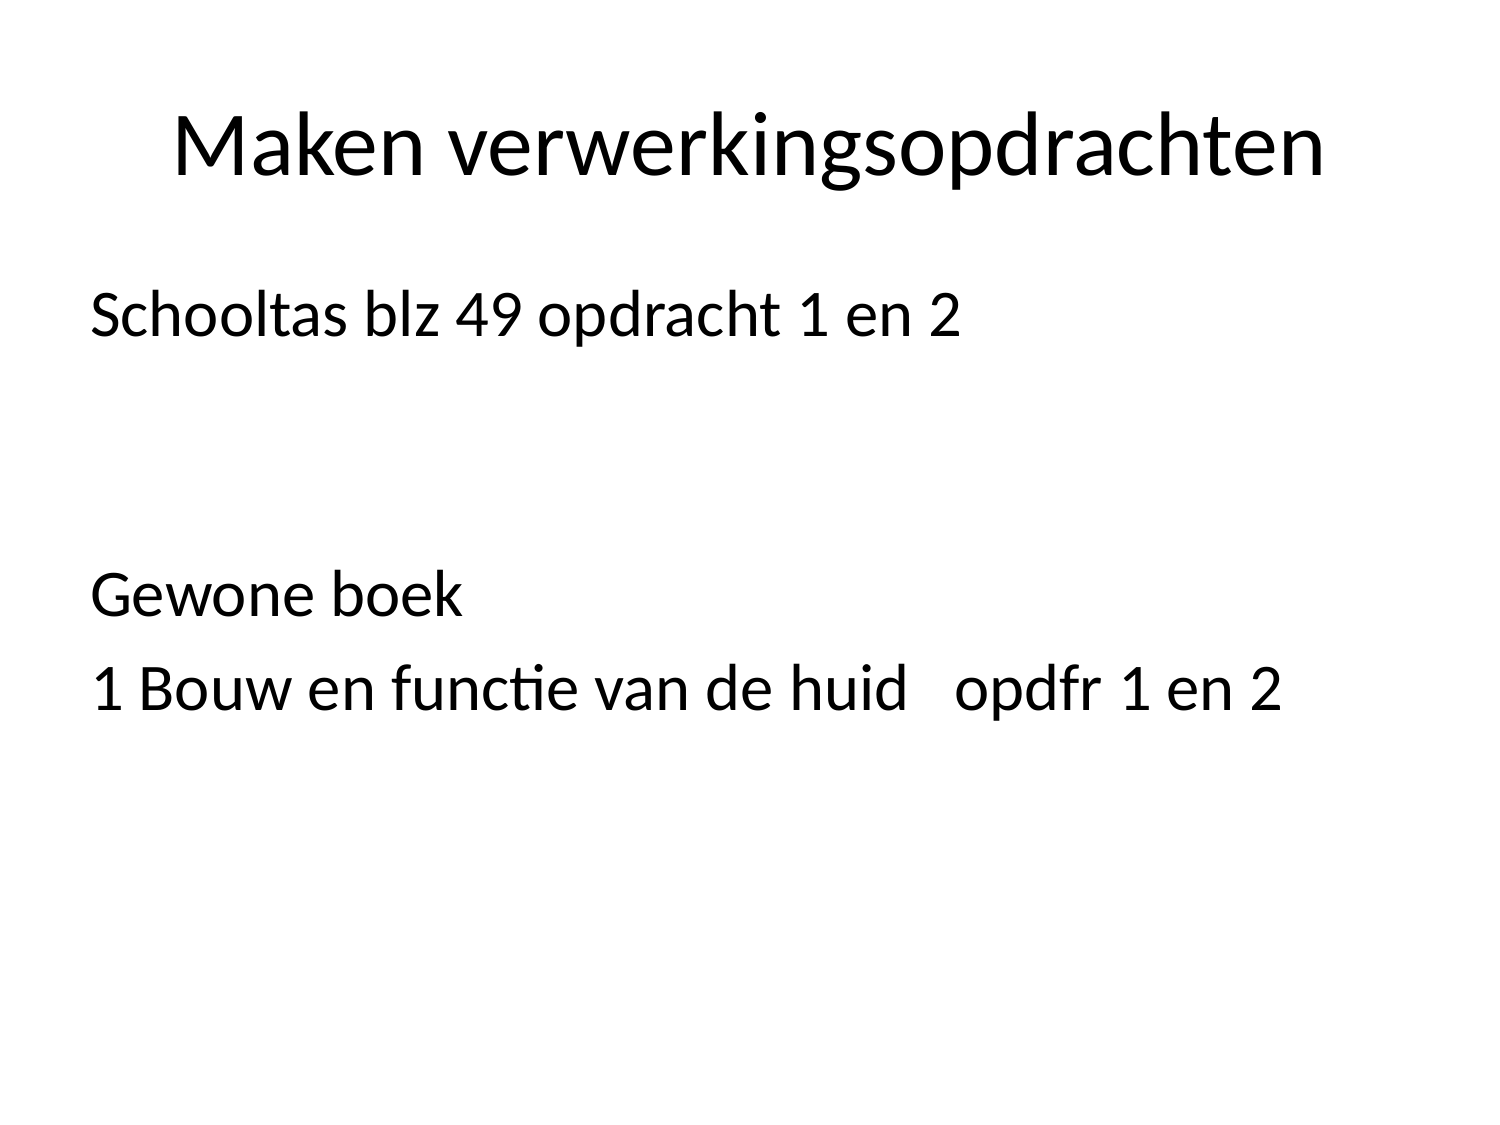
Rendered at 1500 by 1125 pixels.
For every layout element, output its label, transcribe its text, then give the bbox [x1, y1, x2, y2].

list Schooltas blz 49 opdracht 1 en 2 Gewone boek 1 Bouw en functie van de huid opdfr 1 en 2 [75, 262, 1425, 1005]
title Maken verwerkingsopdrachten [75, 45, 1425, 233]
